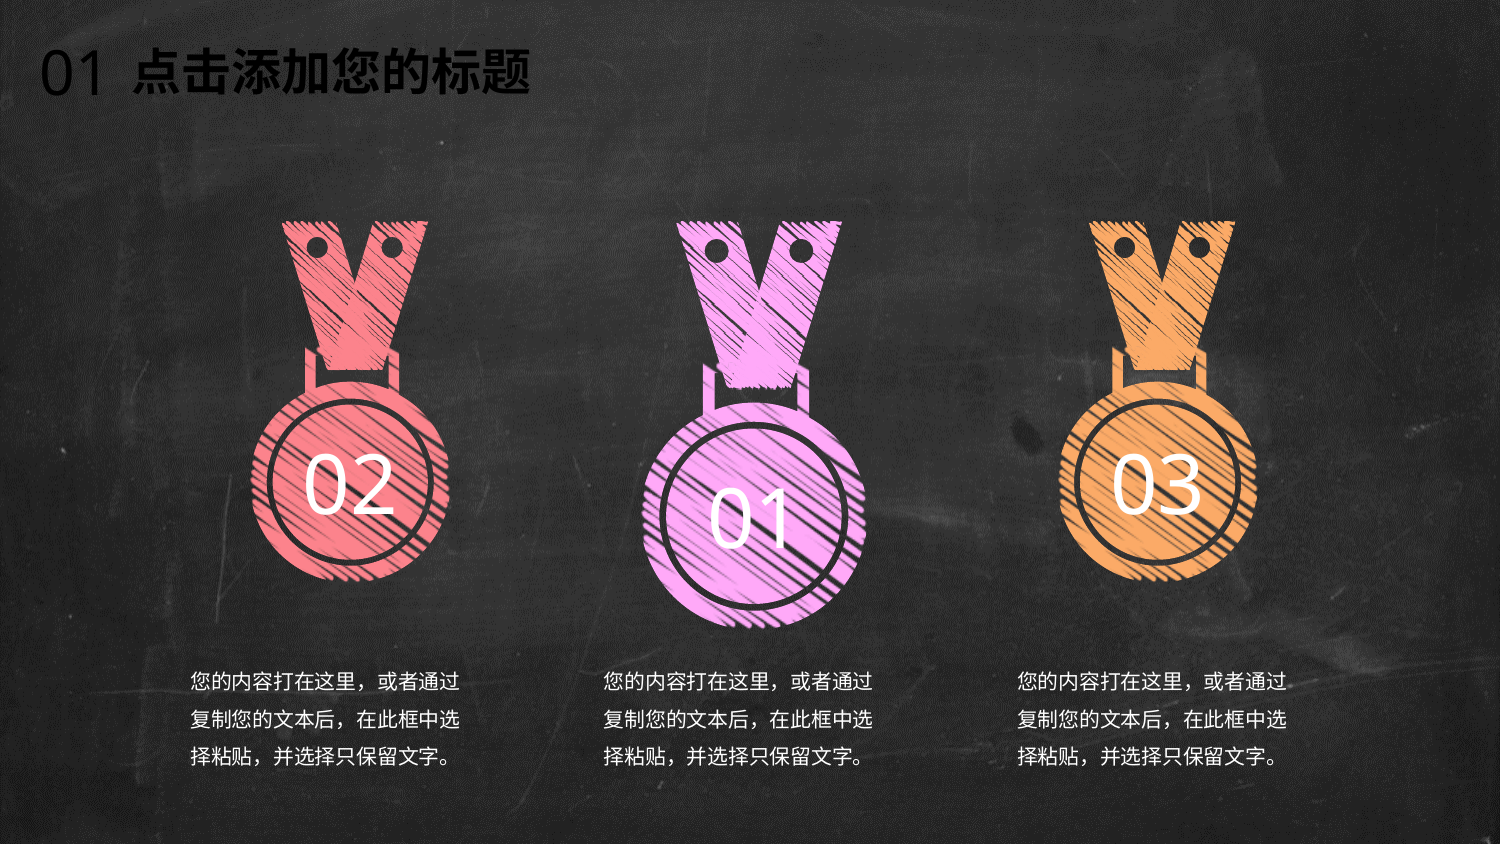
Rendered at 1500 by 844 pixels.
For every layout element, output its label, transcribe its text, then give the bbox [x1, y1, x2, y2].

text_box 01 [23, 25, 128, 116]
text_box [249, 221, 451, 583]
text_box 您的内容打在这里，或者通过复制您的文本后，在此框中选择粘贴，并选择只保留文字。 [1002, 648, 1313, 776]
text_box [640, 221, 868, 630]
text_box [1057, 221, 1259, 583]
text_box 点击添加您的标题 [128, 33, 597, 108]
text_box 您的内容打在这里，或者通过复制您的文本后，在此框中选择粘贴，并选择只保留文字。 [589, 648, 900, 776]
text_box 您的内容打在这里，或者通过复制您的文本后，在此框中选择粘贴，并选择只保留文字。 [175, 648, 487, 776]
picture [0, 0, 1500, 844]
